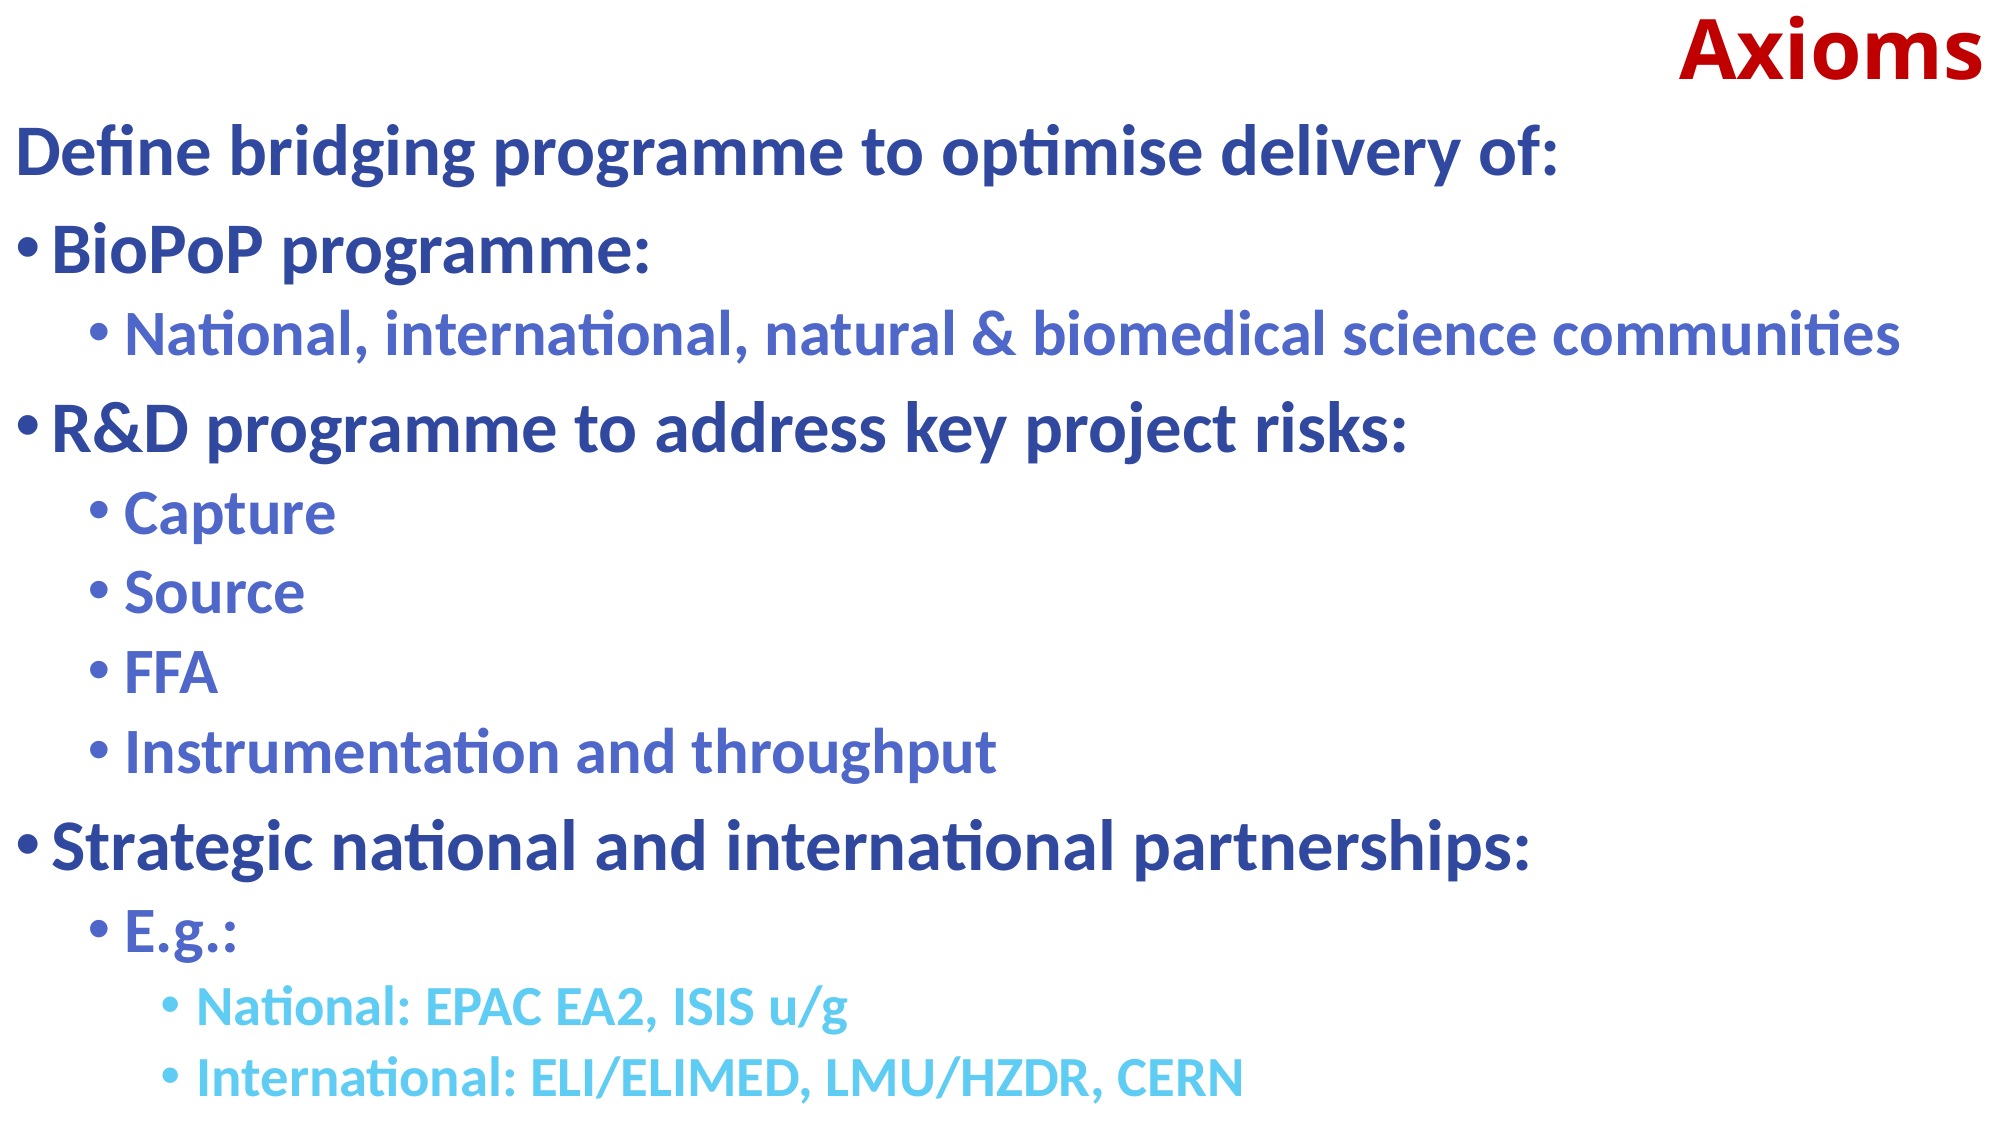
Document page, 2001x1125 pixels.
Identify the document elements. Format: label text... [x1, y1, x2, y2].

list Define bridging programme to optimise delivery of: BioPoP programme: National, international, natural & biomedical science communities R&D programme to address key project risks: Capture Source FFA Instrumentation and throughput Strategic national and international partnerships: E.g.: National: EPAC EA2, ISIS u/g International: ELI/ELIMED, LMU/HZDR, CERN [0, 104, 2000, 1124]
title Axioms [0, 0, 2000, 104]
